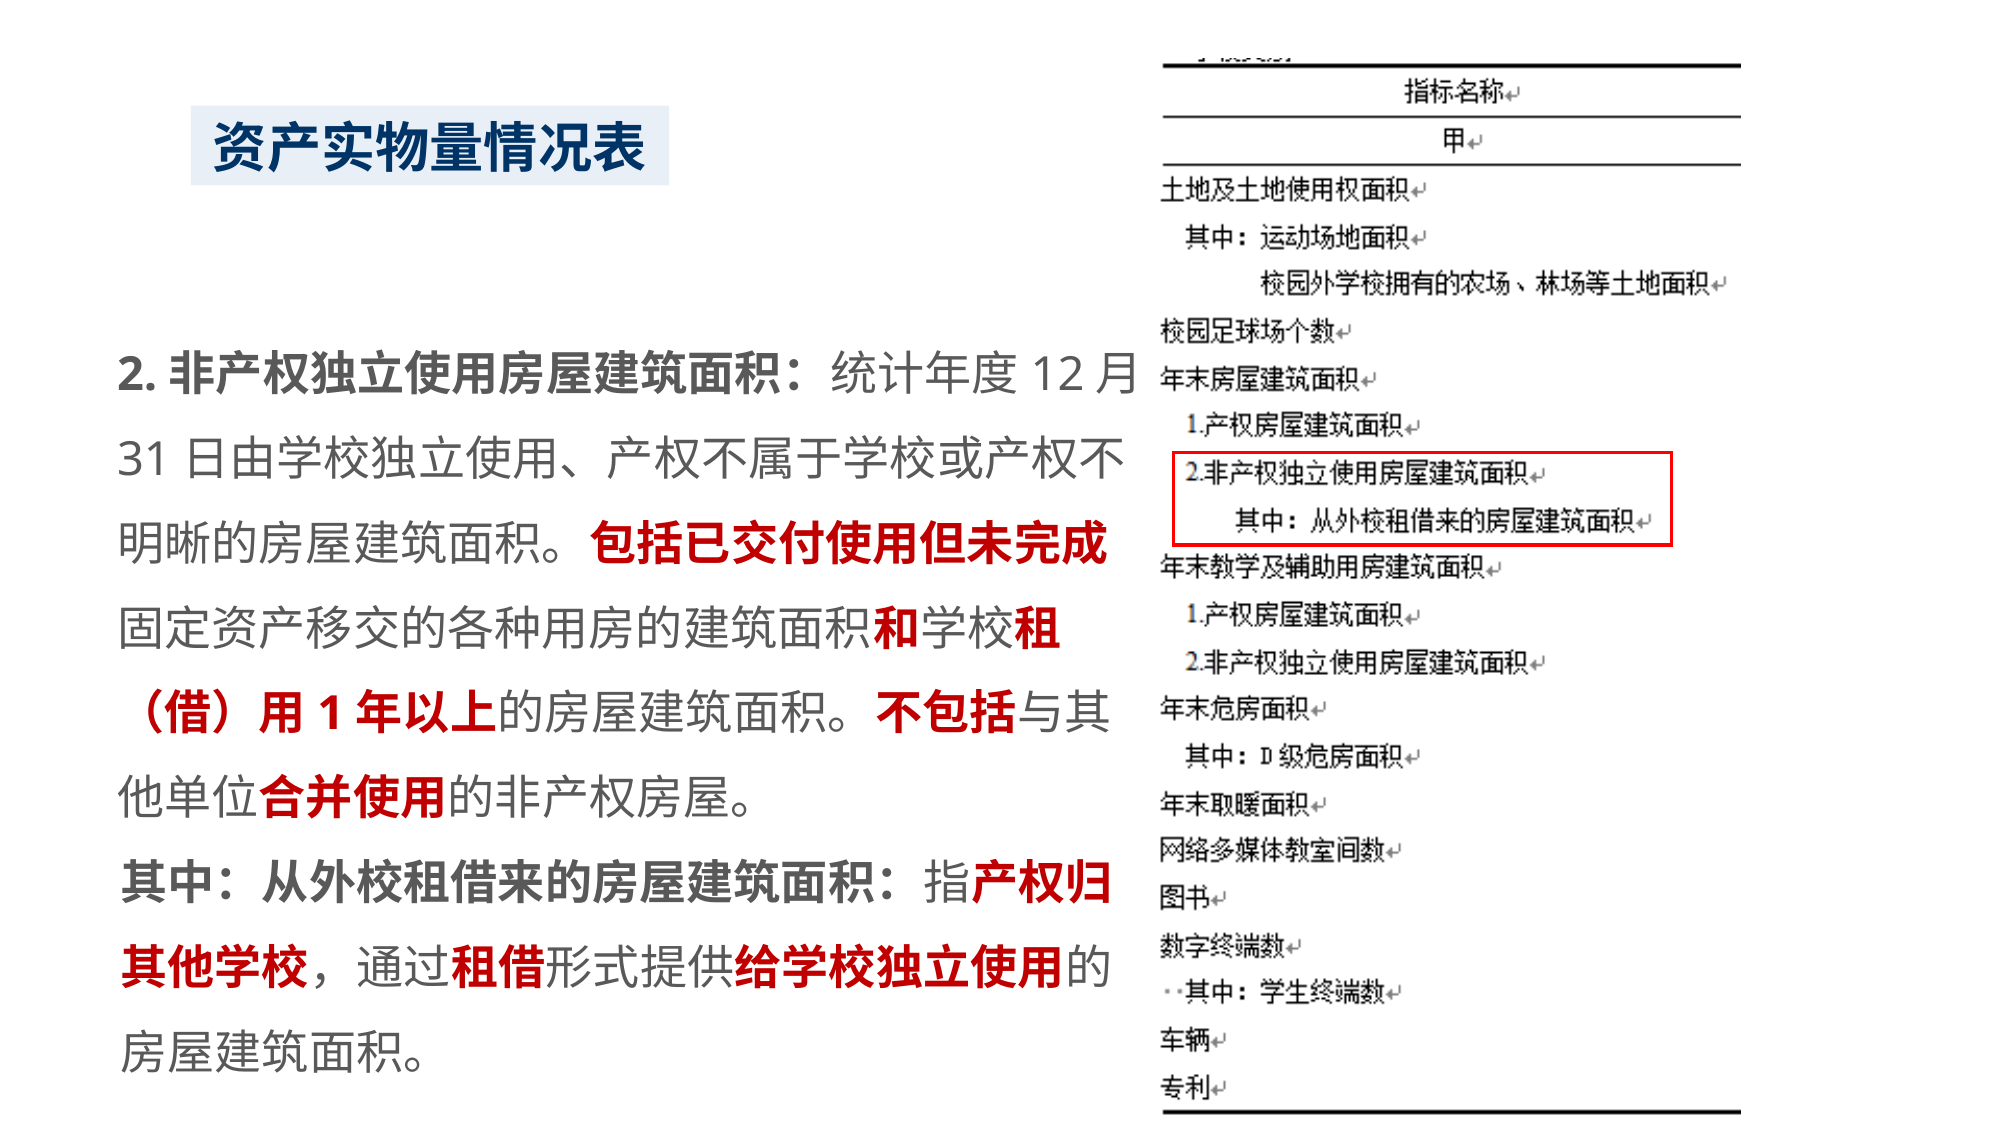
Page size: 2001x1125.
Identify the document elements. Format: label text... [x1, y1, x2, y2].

text_box 其中：从外校租借来的房屋建筑面积：指产权归其他学校，通过租借形式提供给学校独立使用的房屋建筑面积。 [93, 797, 1126, 1115]
text_box 资产实物量情况表 [190, 105, 669, 186]
picture [1126, 58, 1741, 1122]
text_box 2.非产权独立使用房屋建筑面积：统计年度12月31日由学校独立使用、产权不属于学校或产权不明晰的房屋建筑面积。包括已交付使用但未完成固定资产移交的各种用房的建筑面积和学校租（借）用1年以上的房屋建筑面积。不包括与其他单位合并使用的非产权房屋。 [89, 287, 1126, 749]
